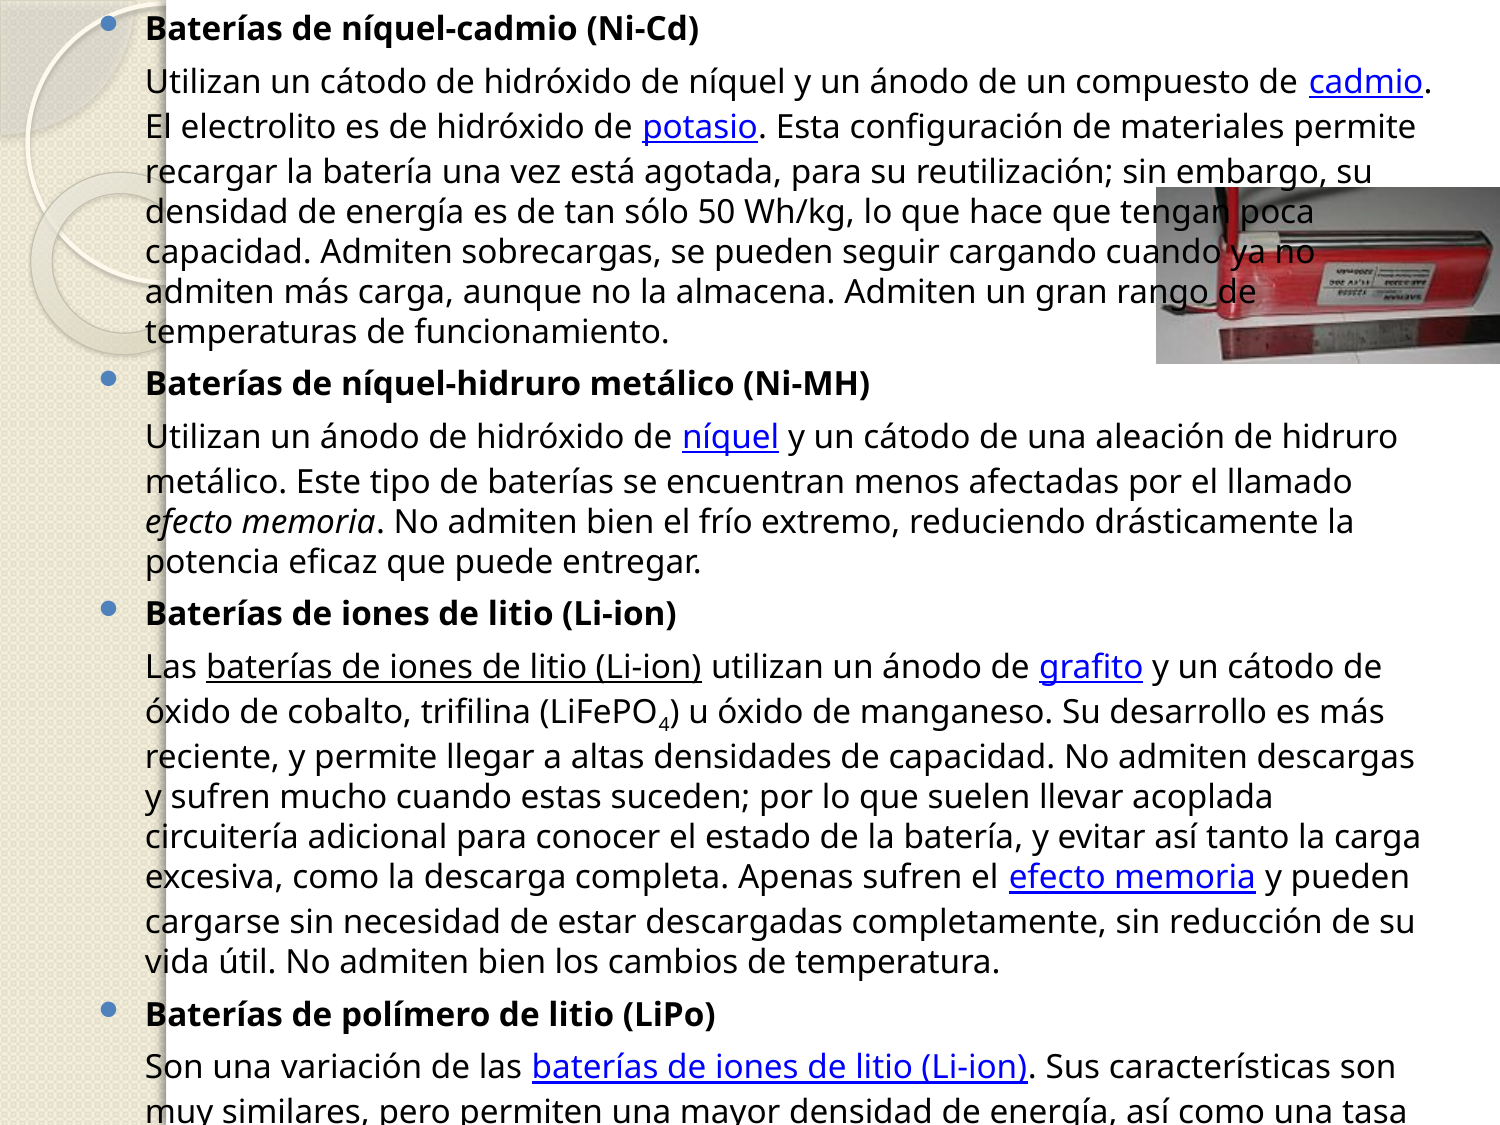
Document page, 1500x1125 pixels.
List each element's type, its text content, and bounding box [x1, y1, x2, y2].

picture [1155, 187, 1500, 365]
list Baterías de níquel-cadmio (Ni-Cd) Utilizan un cátodo de hidróxido de níquel y un ánodo de un compuesto de cadmio. El electrolito es de hidróxido de potasio. Esta configuración de materiales permite recargar la batería una vez está agotada, para su reutilización; sin embargo, su densidad de energía es de tan sólo 50 Wh/kg, lo que hace que tengan poca capacidad. Admiten sobrecargas, se pueden seguir cargando cuando ya no admiten más carga, aunque no la almacena. Admiten un gran rango de temperaturas de funcionamiento. Baterías de níquel-hidruro metálico (Ni-MH) Utilizan un ánodo de hidróxido de níquel y un cátodo de una aleación de hidruro metálico. Este tipo de baterías se encuentran menos afectadas por el llamado efecto memoria. No admiten bien el frío extremo, reduciendo drásticamente la potencia eficaz que puede entregar. Baterías de iones de litio (Li-ion) Las baterías de iones de litio (Li-ion) utilizan un ánodo de grafito y un cátodo de óxido de cobalto, trifilina (LiFePO4) u óxido de manganeso. Su desarrollo es más reciente, y permite llegar a altas densidades de capacidad. No admiten descargas y sufren mucho cuando estas suceden; por lo que suelen llevar acoplada circuitería adicional para conocer el estado de la batería, y evitar así tanto la carga excesiva, como la descarga completa. Apenas sufren el efecto memoria y pueden cargarse sin necesidad de estar descargadas completamente, sin reducción de su vida útil. No admiten bien los cambios de temperatura. Baterías de polímero de litio (LiPo) Son una variación de las baterías de iones de litio (Li-ion). Sus características son muy similares, pero permiten una mayor densidad de energía, así como una tasa de descarga bastante superior. Estas baterías tienen un tamaño más reducido respecto a las de otros componentes. Su tamaño y peso las hace muy útiles para equipos pequeños que requieran potencia y duración, como manos libres bluetooth. [70, 0, 1454, 1102]
